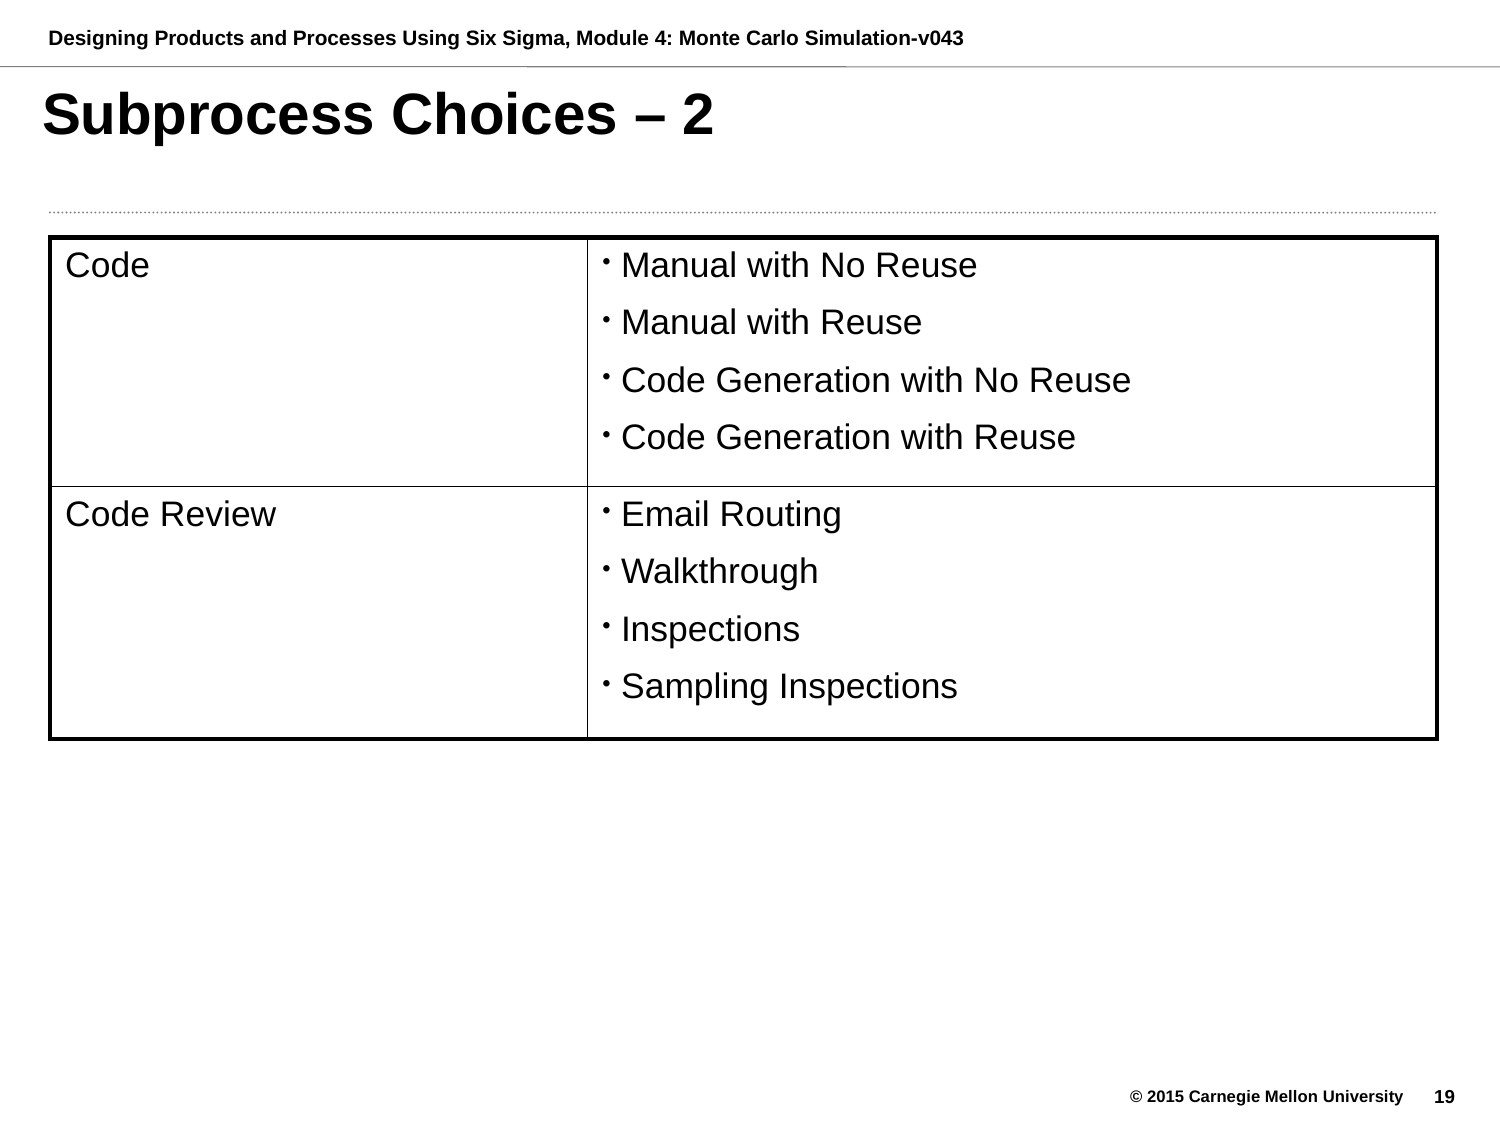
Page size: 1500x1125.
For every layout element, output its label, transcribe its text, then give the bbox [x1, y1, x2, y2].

title Subprocess Choices – 2 [42, 89, 1438, 146]
table_header Code [52, 240, 587, 486]
table_cell Code Review [52, 487, 587, 737]
table_header Manual with No Reuse Manual with Reuse Code Generation with No Reuse Code Generation with Reuse [588, 240, 1435, 486]
table_cell Email Routing Walkthrough Inspections Sampling Inspections [588, 487, 1435, 737]
